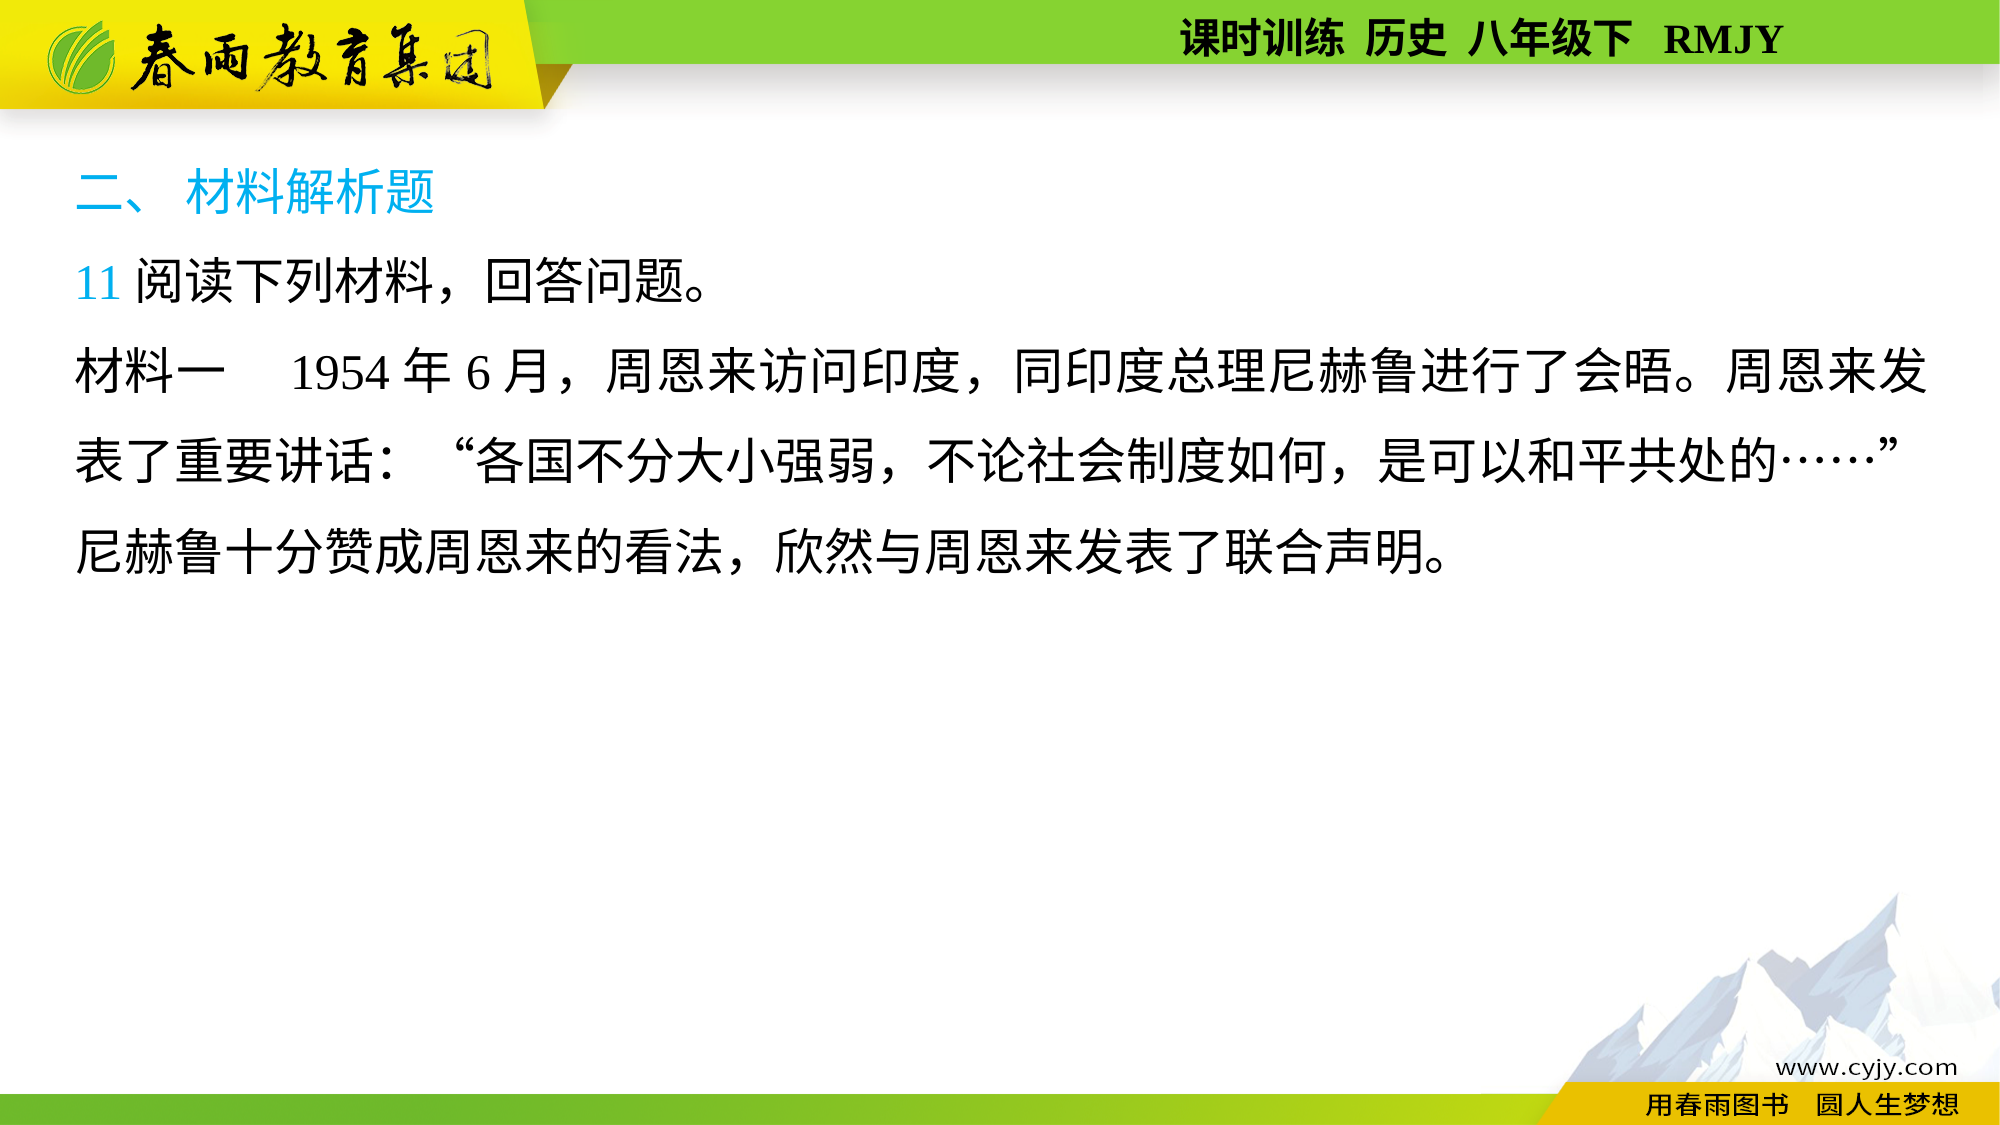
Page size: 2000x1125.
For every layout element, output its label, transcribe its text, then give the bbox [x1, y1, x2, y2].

list 二、 材料解析题 11阅读下列材料，回答问题。 材料一 1954年6月，周恩来访问印度，同印度总理尼赫鲁进行了会晤。周恩来发表了重要讲话：“各国不分大小强弱，不论社会制度如何，是可以和平共处的……”尼赫鲁十分赞成周恩来的看法，欣然与周恩来发表了联合声明。 [59, 122, 1944, 581]
picture [0, 0, 2000, 1125]
